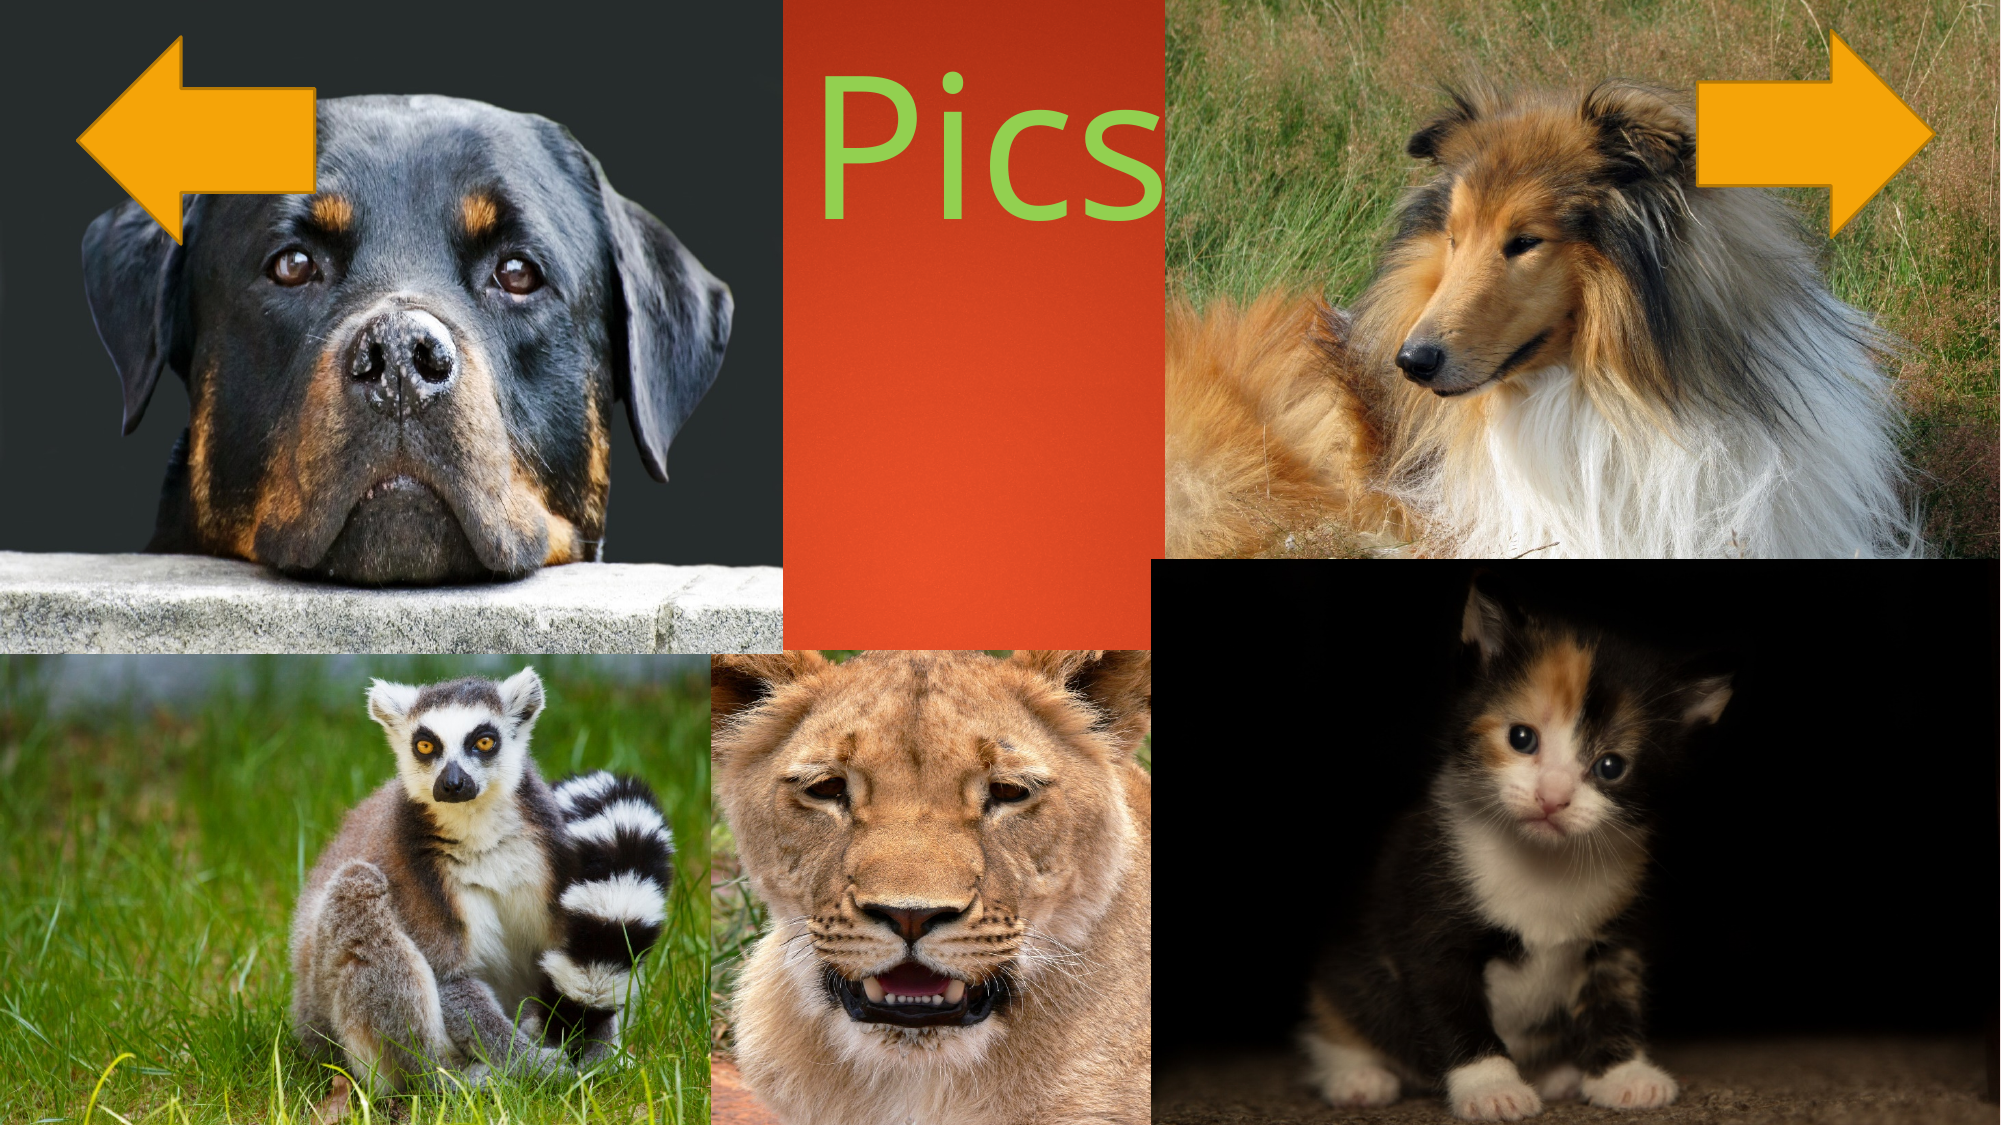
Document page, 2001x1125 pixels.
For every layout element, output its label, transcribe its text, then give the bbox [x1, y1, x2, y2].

text_box Pics [787, 12, 1159, 267]
picture [0, 0, 2000, 1125]
